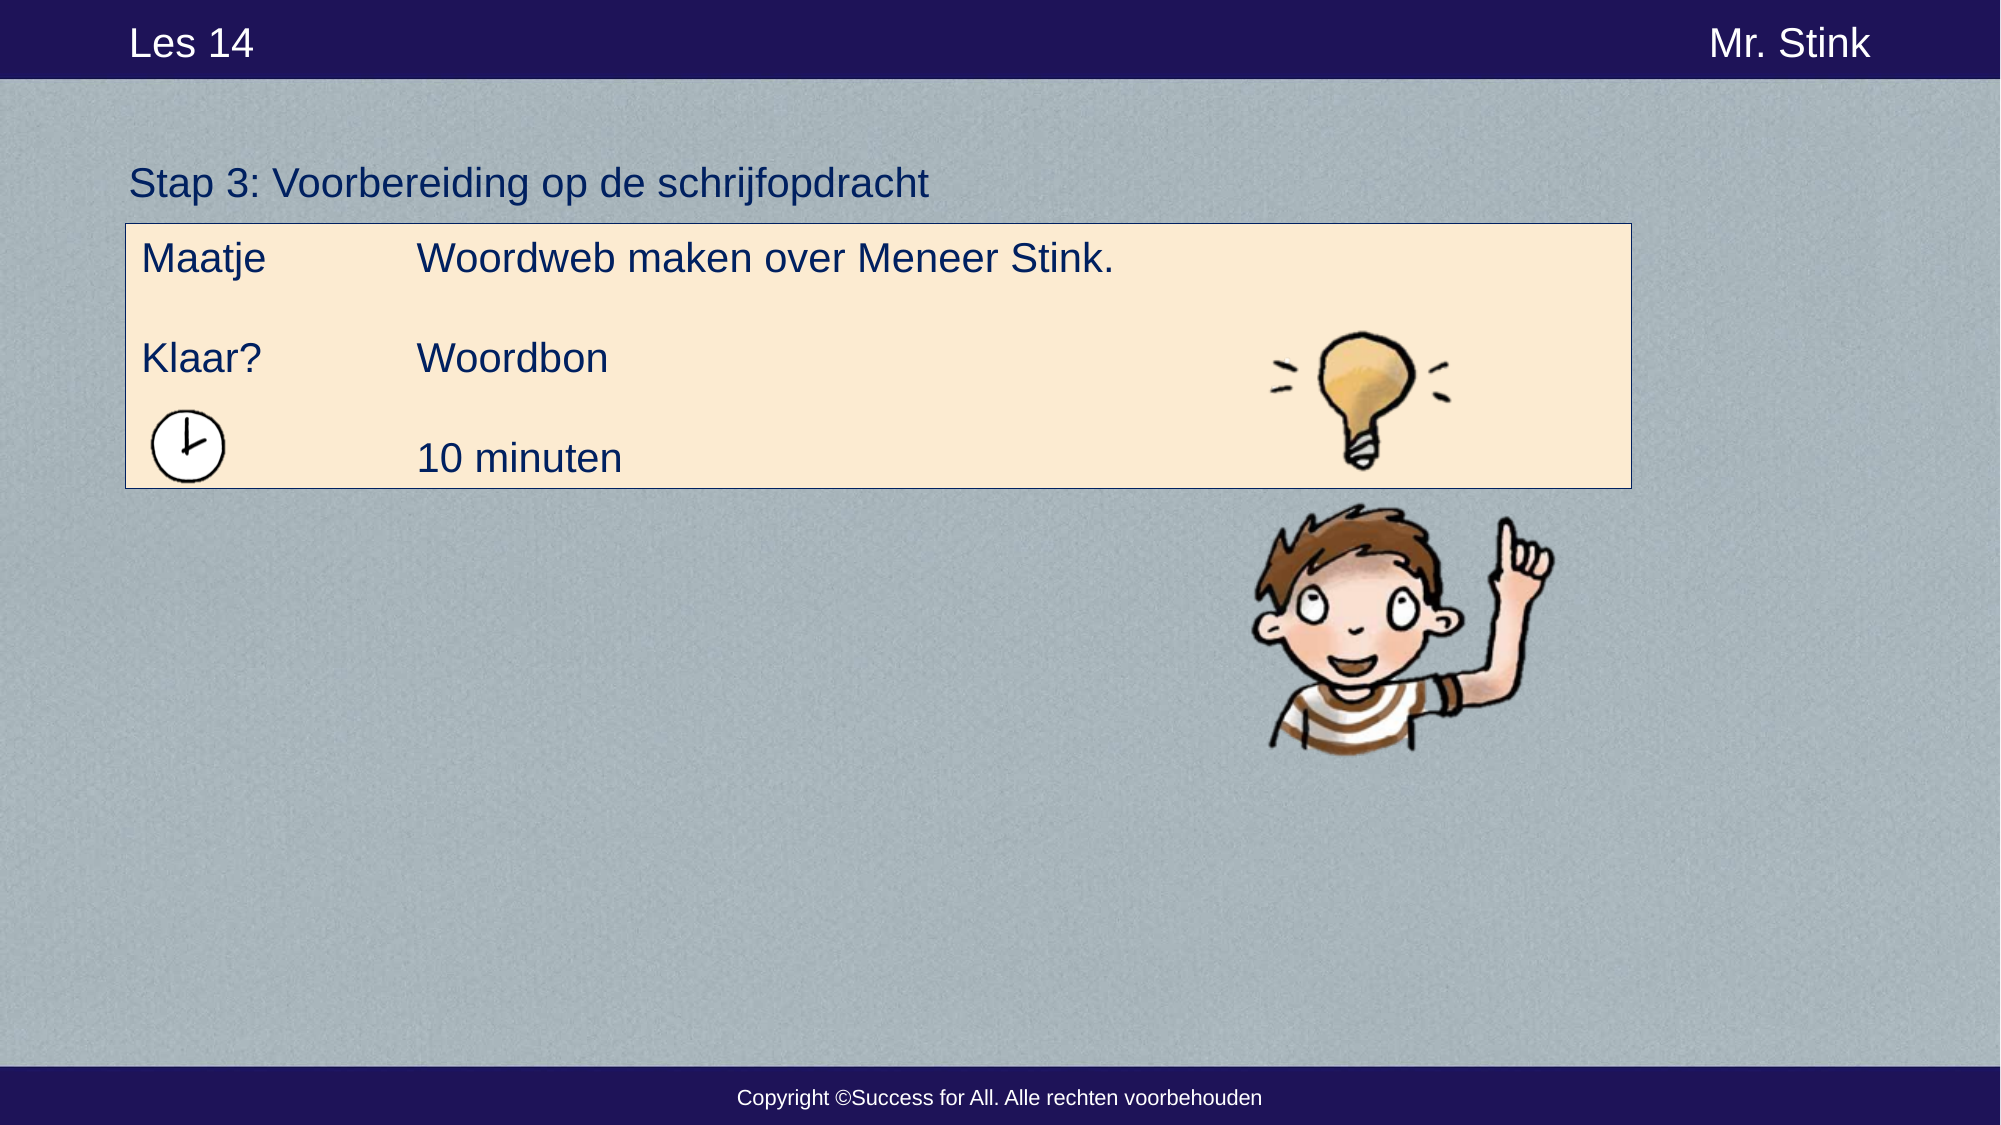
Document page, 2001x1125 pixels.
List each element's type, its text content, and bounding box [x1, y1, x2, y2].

text_box Maatje Woordweb maken over Meneer Stink. Klaar? Woordbon 10 minuten [125, 223, 1632, 489]
text_box Copyright ©Success for All. Alle rechten voorbehouden [0, 1076, 2000, 1125]
text_box Mr. Stink [999, 8, 1886, 73]
text_box Stap 3: Voorbereiding op de schrijfopdracht [113, 148, 1029, 214]
picture [0, 0, 2001, 1125]
text_box Les 14 [114, 8, 354, 73]
